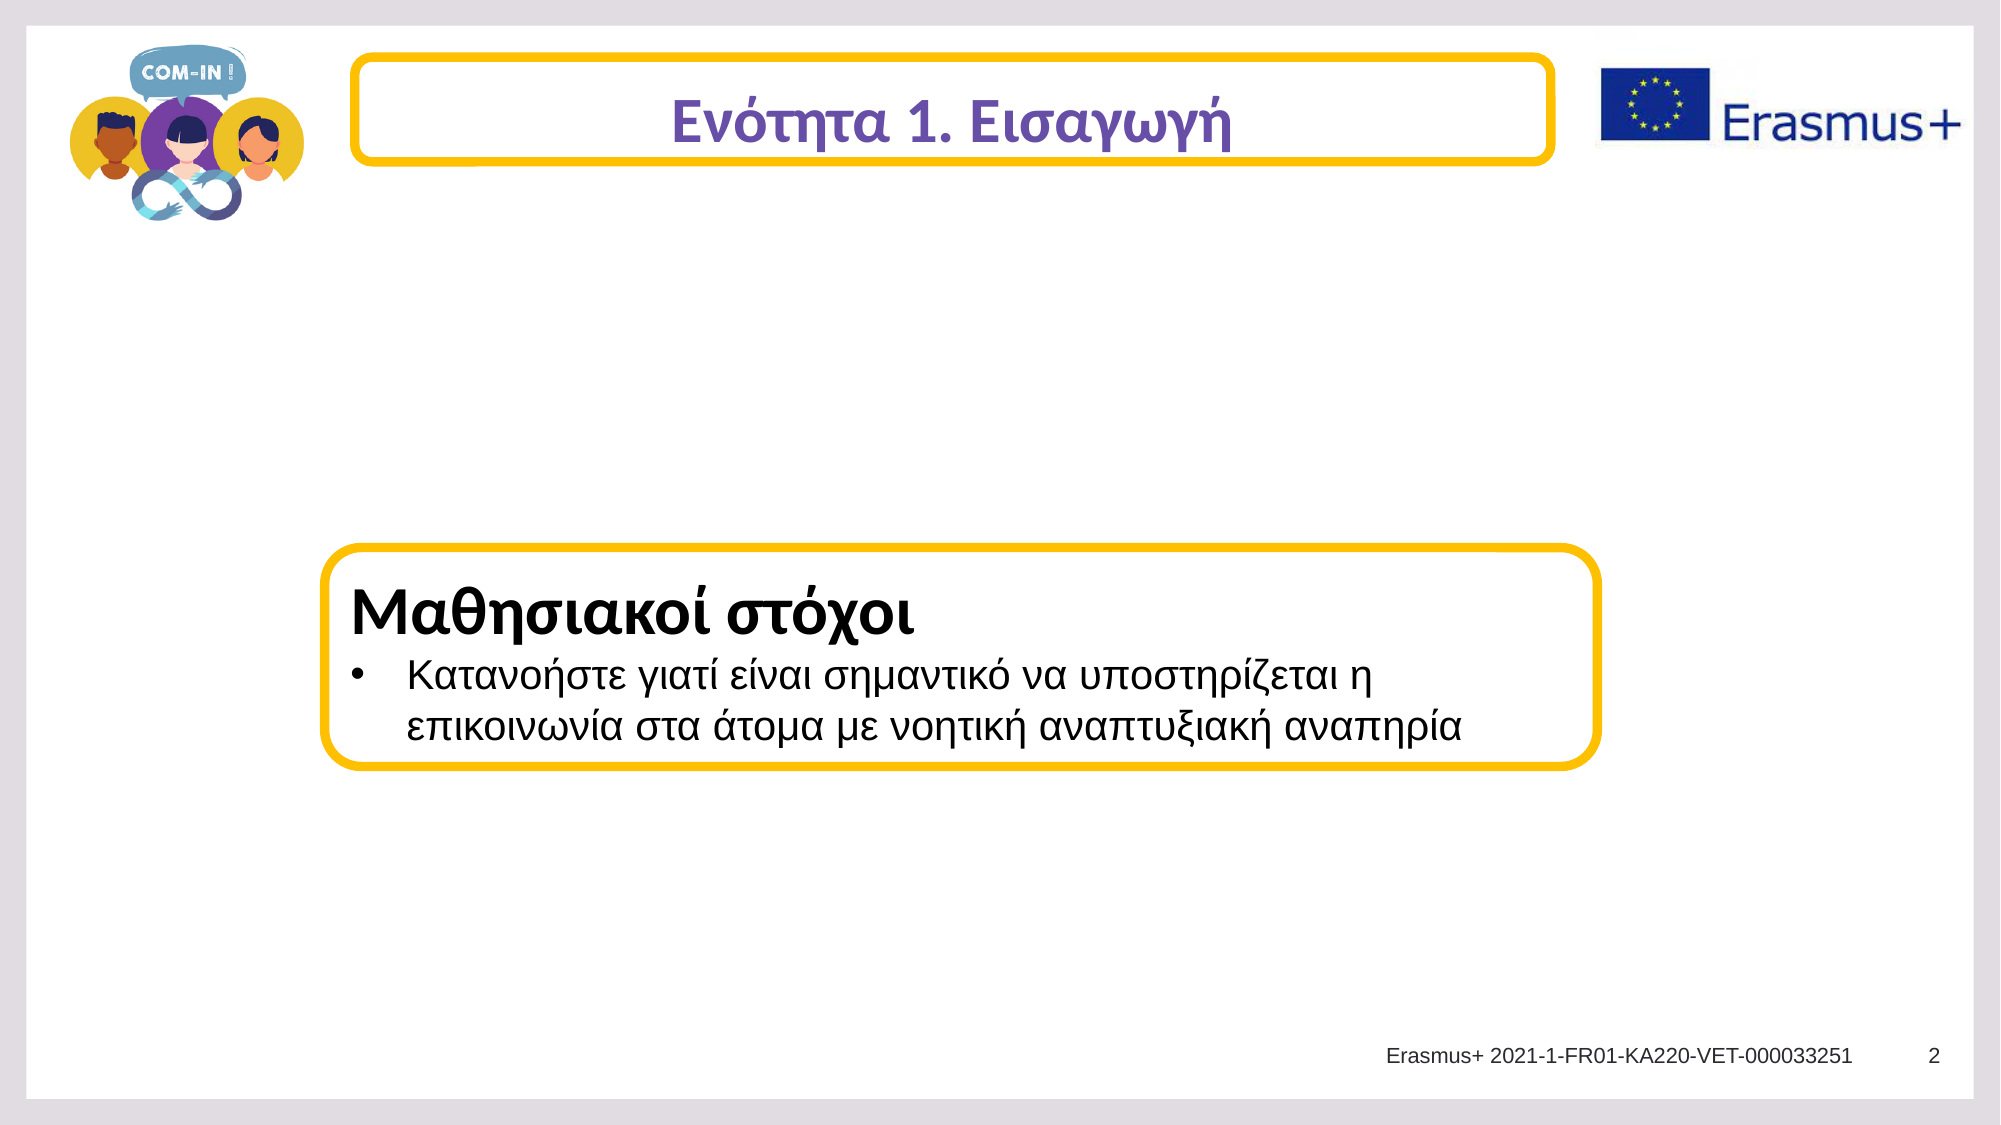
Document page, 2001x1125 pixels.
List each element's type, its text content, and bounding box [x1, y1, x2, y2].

text_box Ενότητα 1. Εισαγωγή [354, 57, 1551, 162]
text_box Μαθησιακοί στόχοι Κατανοήστε γιατί είναι σημαντικό να υποστηρίζεται η επικοινωνία στα άτομα με νοητική αναπτυξιακή αναπηρία [324, 547, 1598, 767]
picture [66, 43, 308, 225]
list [1595, 28, 1973, 240]
slide_number 2 [1869, 1024, 1956, 1085]
footer Erasmus+ 2021-1-FR01-KA220-VET-000033251 [1194, 1024, 1869, 1085]
